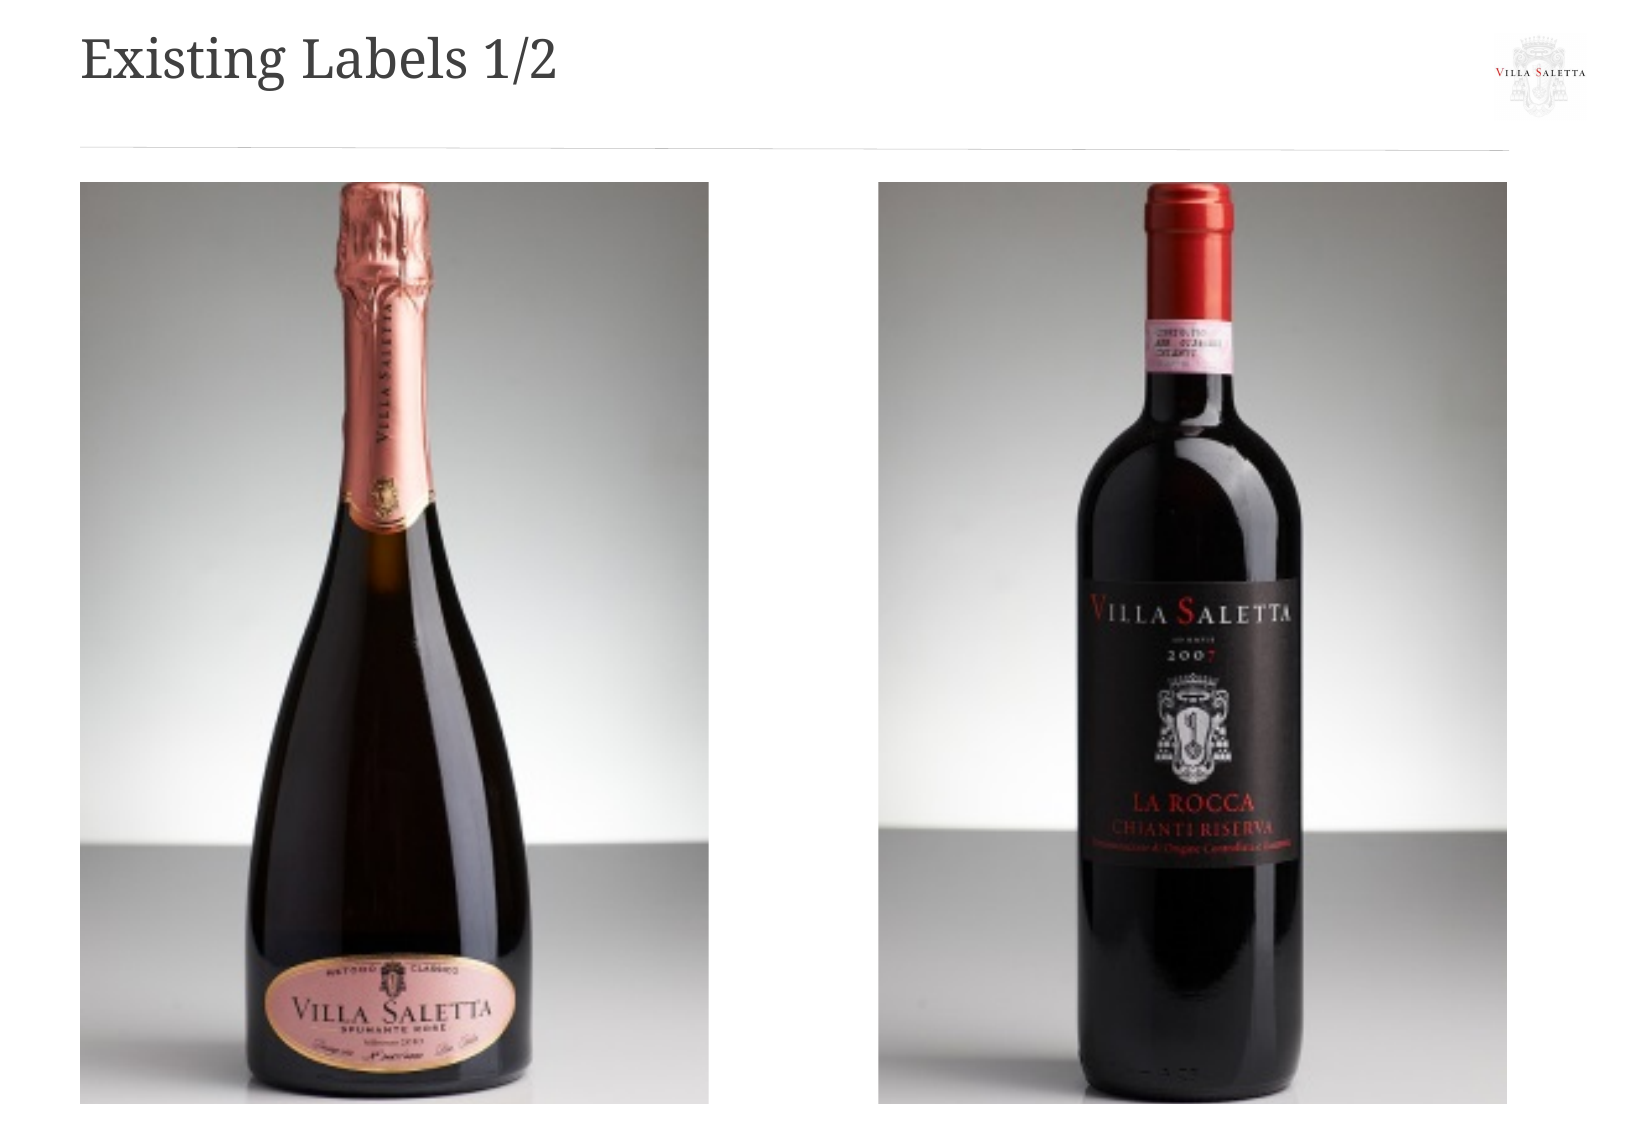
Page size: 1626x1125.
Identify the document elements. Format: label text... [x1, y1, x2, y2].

picture [877, 182, 1507, 1105]
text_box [79, 146, 1510, 151]
picture [1494, 33, 1587, 121]
title Existing Labels 1/2 [79, 26, 1258, 146]
picture [79, 182, 709, 1105]
